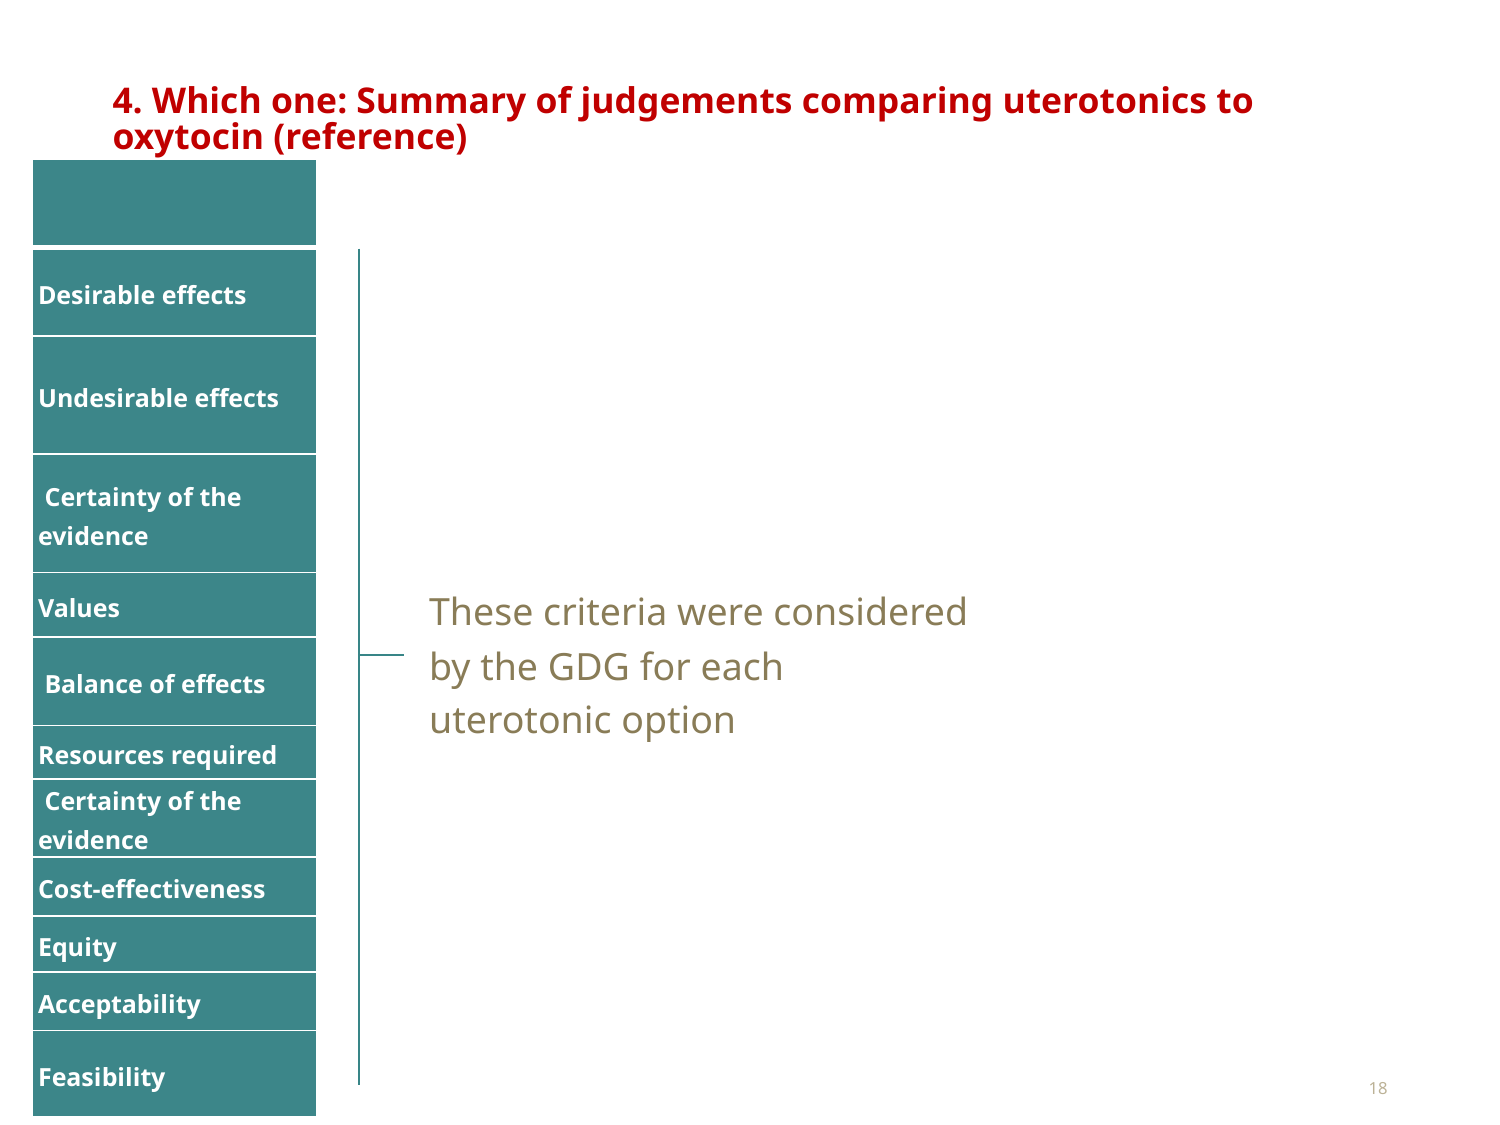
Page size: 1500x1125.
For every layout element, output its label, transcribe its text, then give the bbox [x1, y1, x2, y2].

table_cell Equity [33, 917, 316, 971]
table_cell Certainty of the evidence [33, 455, 316, 572]
table_header [33, 160, 316, 245]
table_cell Acceptability [33, 973, 316, 1030]
table_cell Undesirable effects [33, 337, 316, 453]
table_cell Balance of effects [33, 638, 316, 725]
table_cell Values [33, 573, 316, 636]
table_cell Certainty of the evidence [33, 780, 316, 856]
table_cell Cost-effectiveness [33, 858, 316, 915]
table_cell Feasibility [33, 1031, 316, 1116]
text_box These criteria were considered by the GDG for each uterotonic option [429, 579, 971, 742]
table_cell Resources required [33, 726, 316, 778]
table_cell Desirable effects [33, 250, 316, 335]
list 4. Which one: Summary of judgements comparing uterotonics to oxytocin (reference) [112, 84, 1388, 159]
